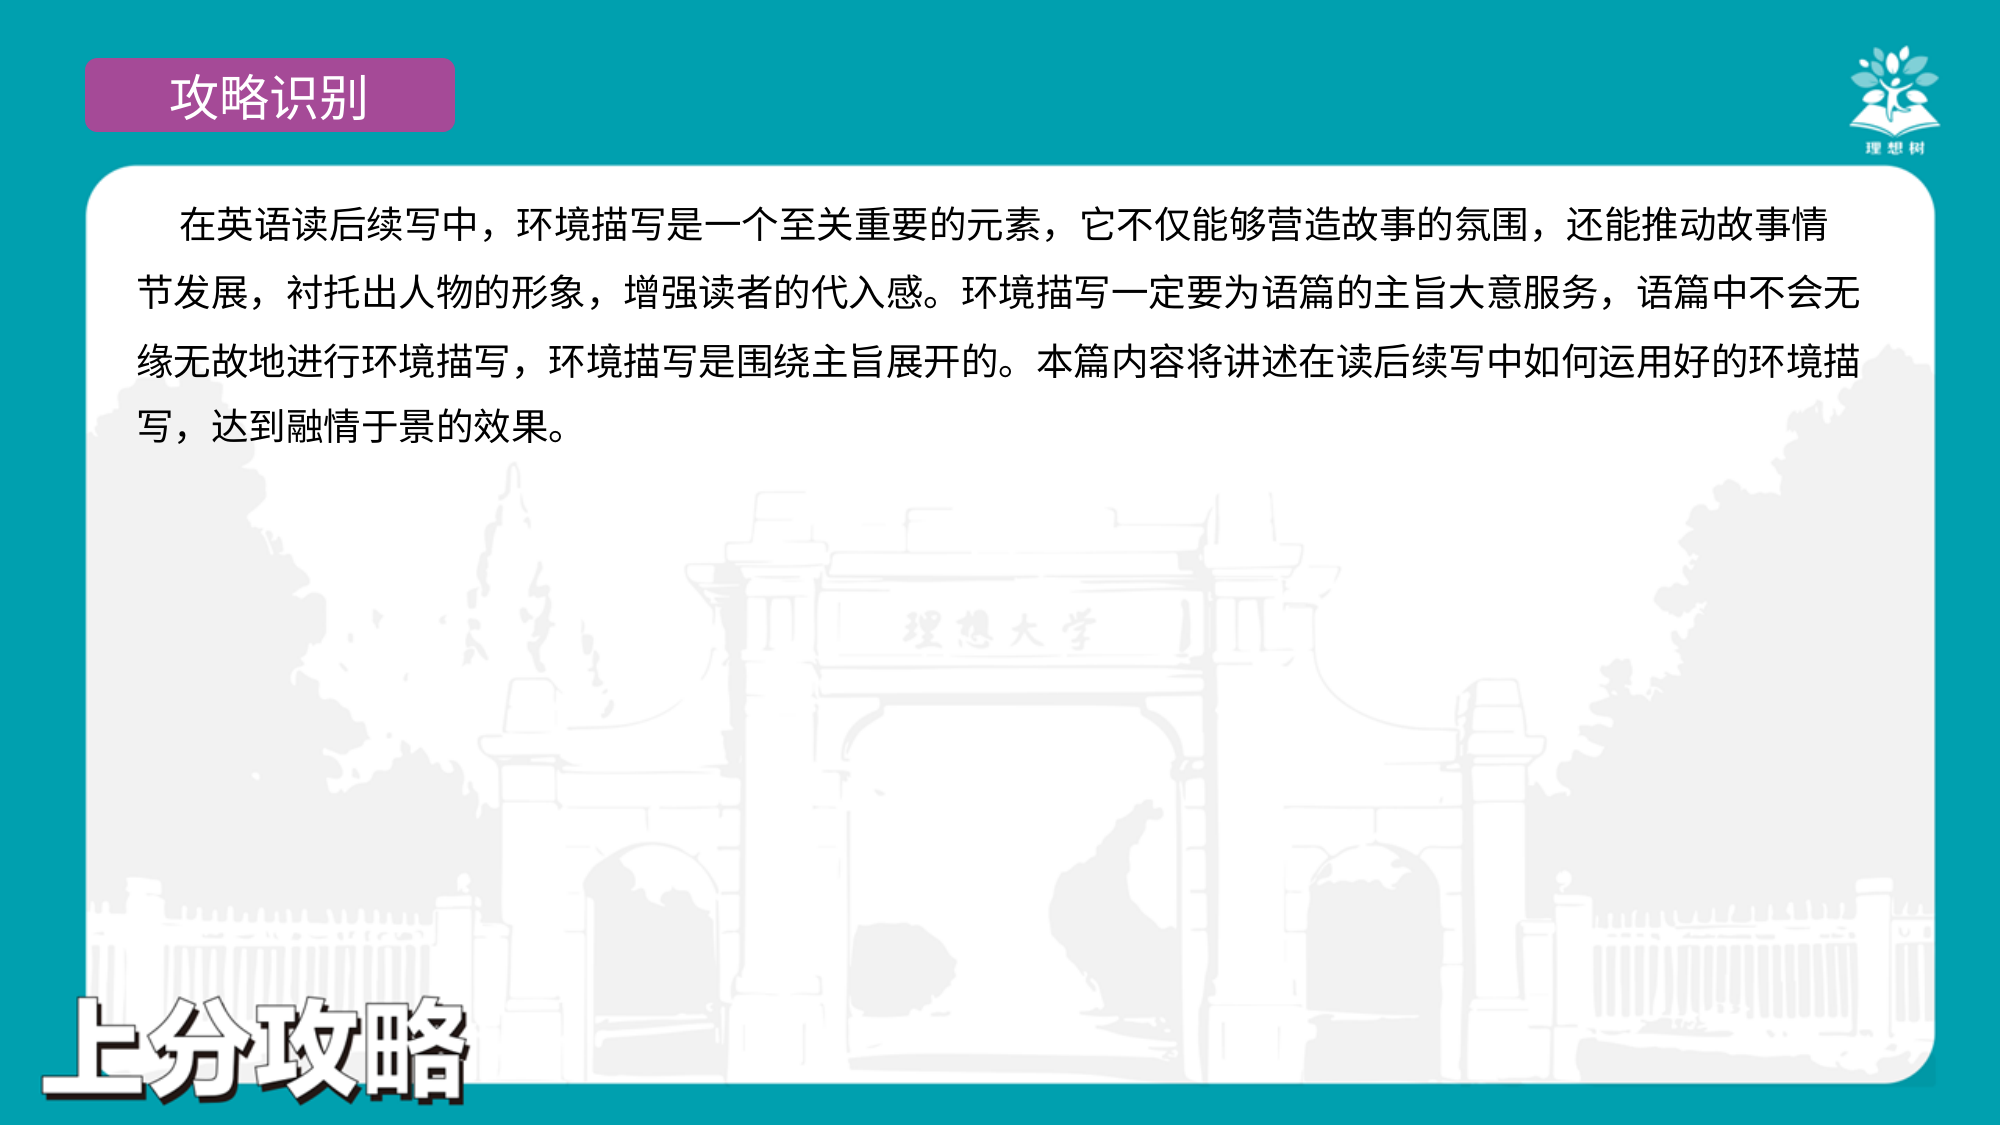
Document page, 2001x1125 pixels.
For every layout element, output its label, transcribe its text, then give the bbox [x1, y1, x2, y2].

text_box 在英语读后续写中，环境描写是一个至关重要的元素，它不仅能够营造故事的氛围，还能推动故事情 节发展，衬托出人物的形象，增强读者的代入感。环境描写一定要为语篇的主旨大意服务，语篇中不会无 缘无故地进行环境描写，环境描写是围绕主旨展开的。本篇内容将讲述在读后续写中如何运用好的环境描 写，达到融情于景的效果。 [136, 176, 1865, 442]
picture [0, 0, 2000, 1125]
